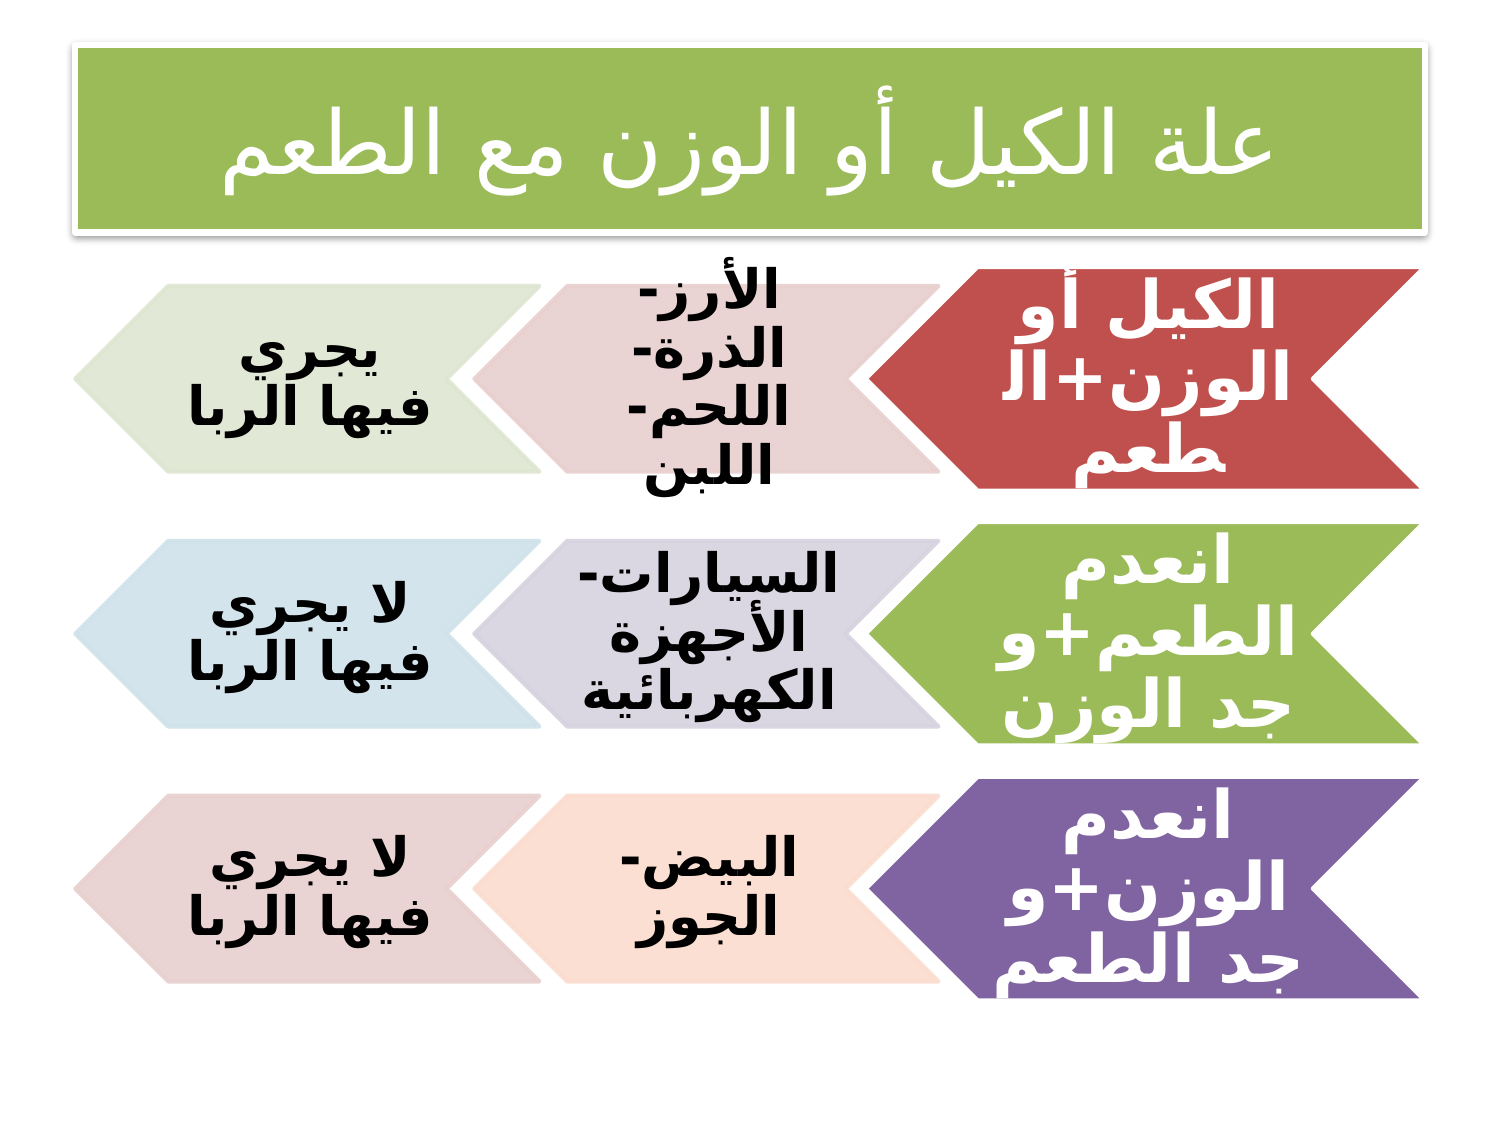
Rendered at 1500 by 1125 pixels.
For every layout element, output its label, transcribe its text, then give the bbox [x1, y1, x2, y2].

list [74, 262, 1426, 1006]
title علة الكيل أو الوزن مع الطعم [72, 42, 1428, 236]
